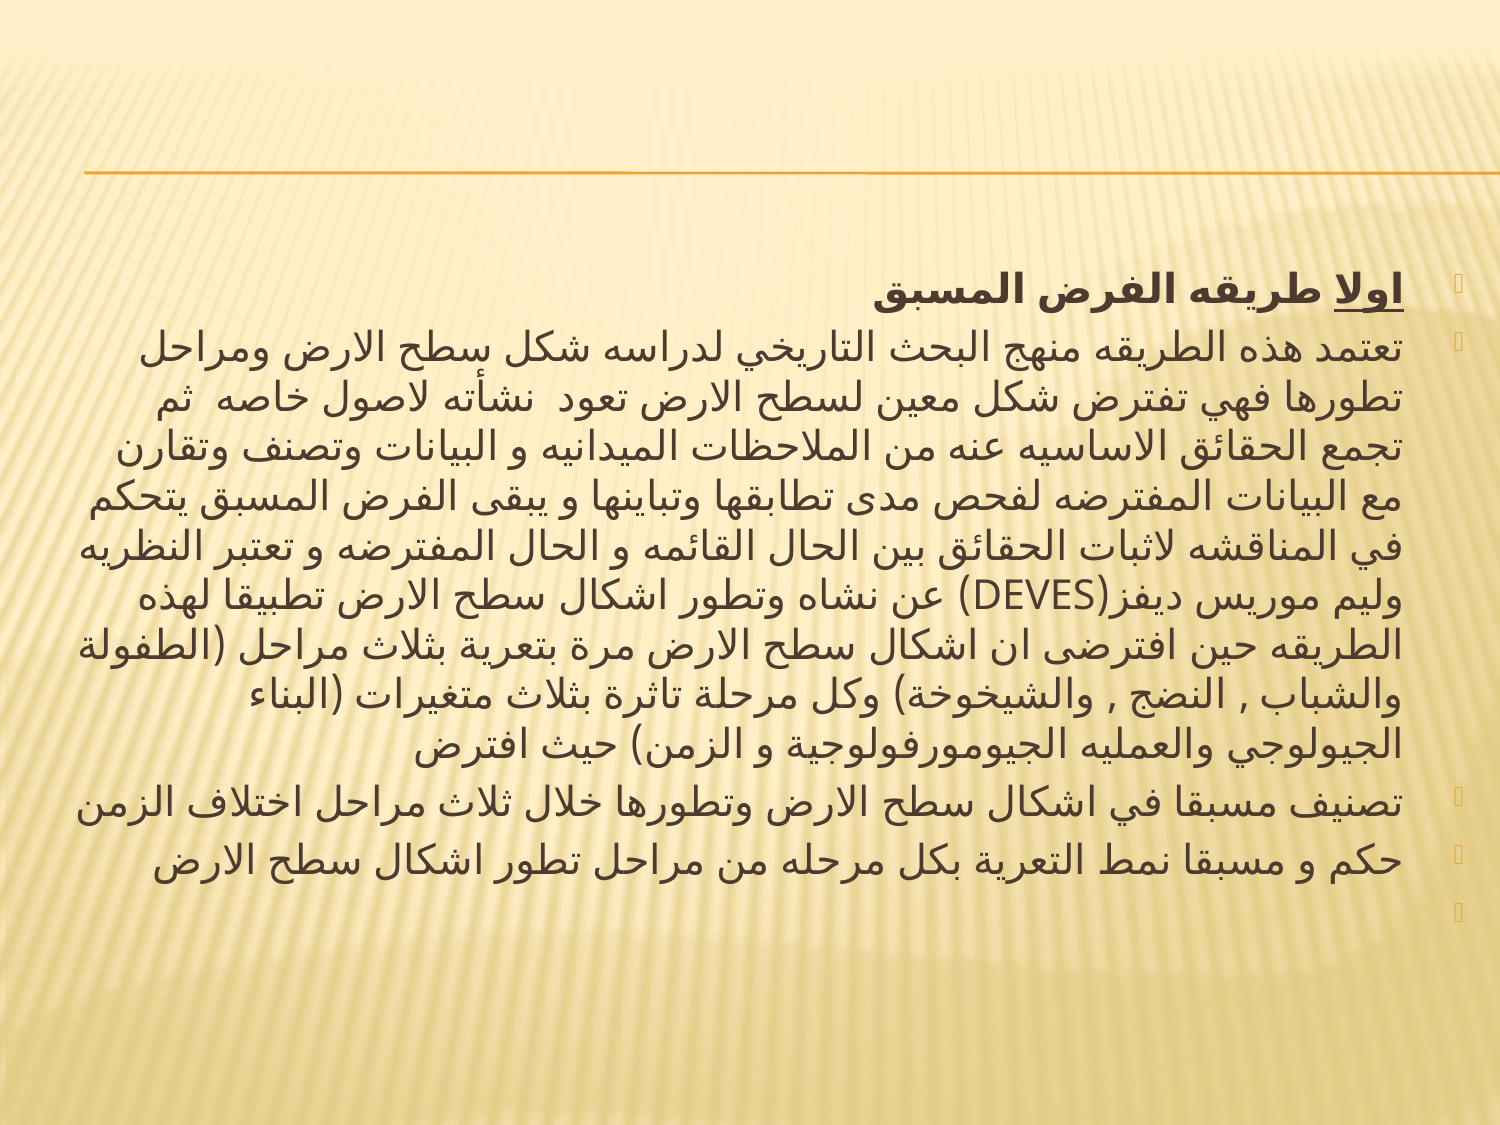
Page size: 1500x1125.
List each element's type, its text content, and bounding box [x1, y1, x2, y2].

list اولا طريقه الفرض المسبق تعتمد هذه الطريقه منهج البحث التاريخي لدراسه شكل سطح الارض ومراحل تطورها فهي تفترض شكل معين لسطح الارض تعود نشأته لاصول خاصه ثم تجمع الحقائق الاساسيه عنه من الملاحظات الميدانيه و البيانات وتصنف وتقارن مع البيانات المفترضه لفحص مدى تطابقها وتباينها و يبقى الفرض المسبق يتحكم في المناقشه لاثبات الحقائق بين الحال القائمه و الحال المفترضه و تعتبر النظريه وليم موريس ديفز(DEVES) عن نشاه وتطور اشكال سطح الارض تطبيقا لهذه الطريقه حين افترضى ان اشكال سطح الارض مرة بتعرية بثلاث مراحل (الطفولة والشباب , النضج , والشيخوخة) وكل مرحلة تاثرة بثلاث متغيرات (البناء الجيولوجي والعمليه الجيومورفولوجية و الزمن) حيث افترض تصنيف مسبقا في اشكال سطح الارض وتطورها خلال ثلاث مراحل اختلاف الزمن حكم و مسبقا نمط التعرية بكل مرحله من مراحل تطور اشكال سطح الارض [50, 254, 1475, 998]
